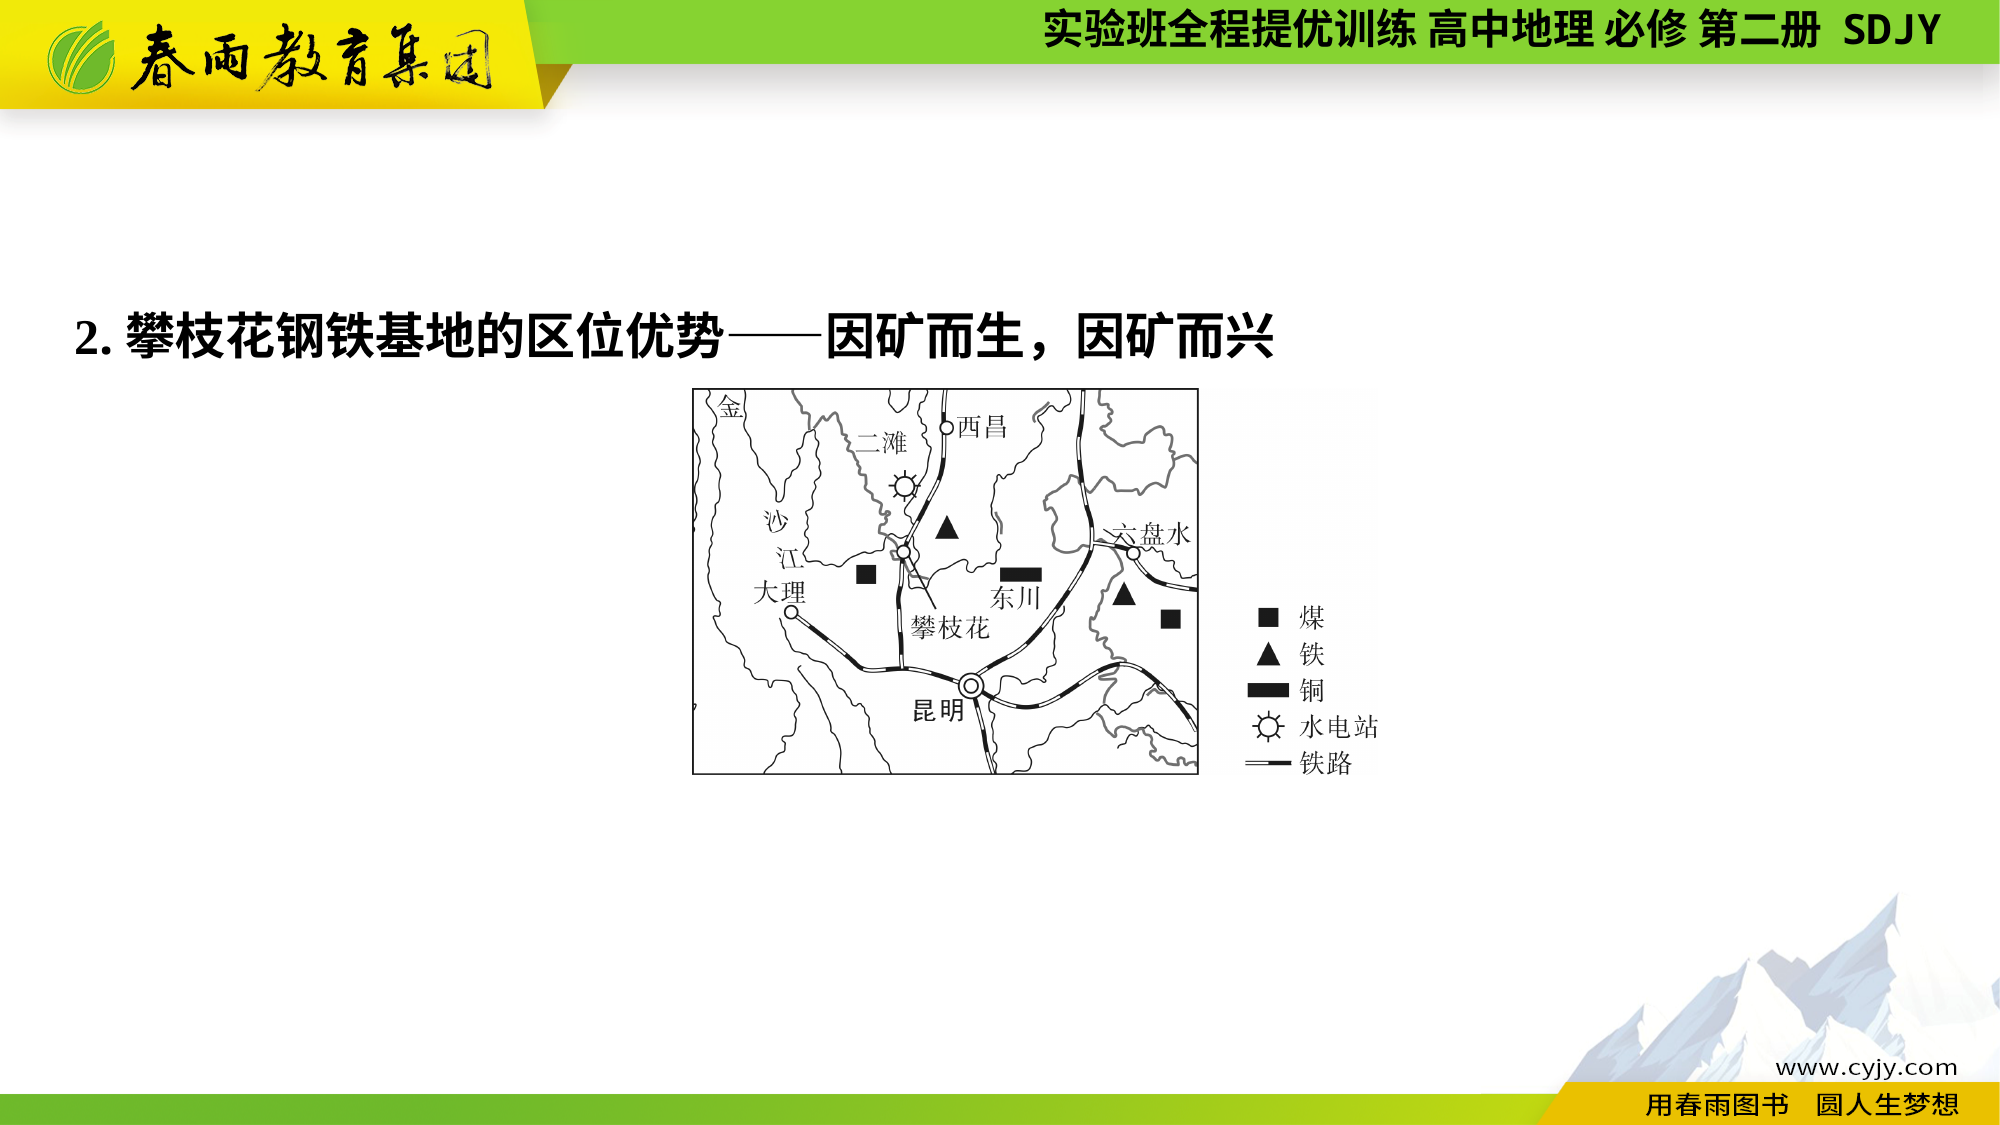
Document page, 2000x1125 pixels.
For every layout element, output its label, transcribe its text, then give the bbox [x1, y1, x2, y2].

list 2.攀枝花钢铁基地的区位优势——因矿而生，因矿而兴 [59, 267, 1944, 362]
picture [0, 0, 2000, 1125]
